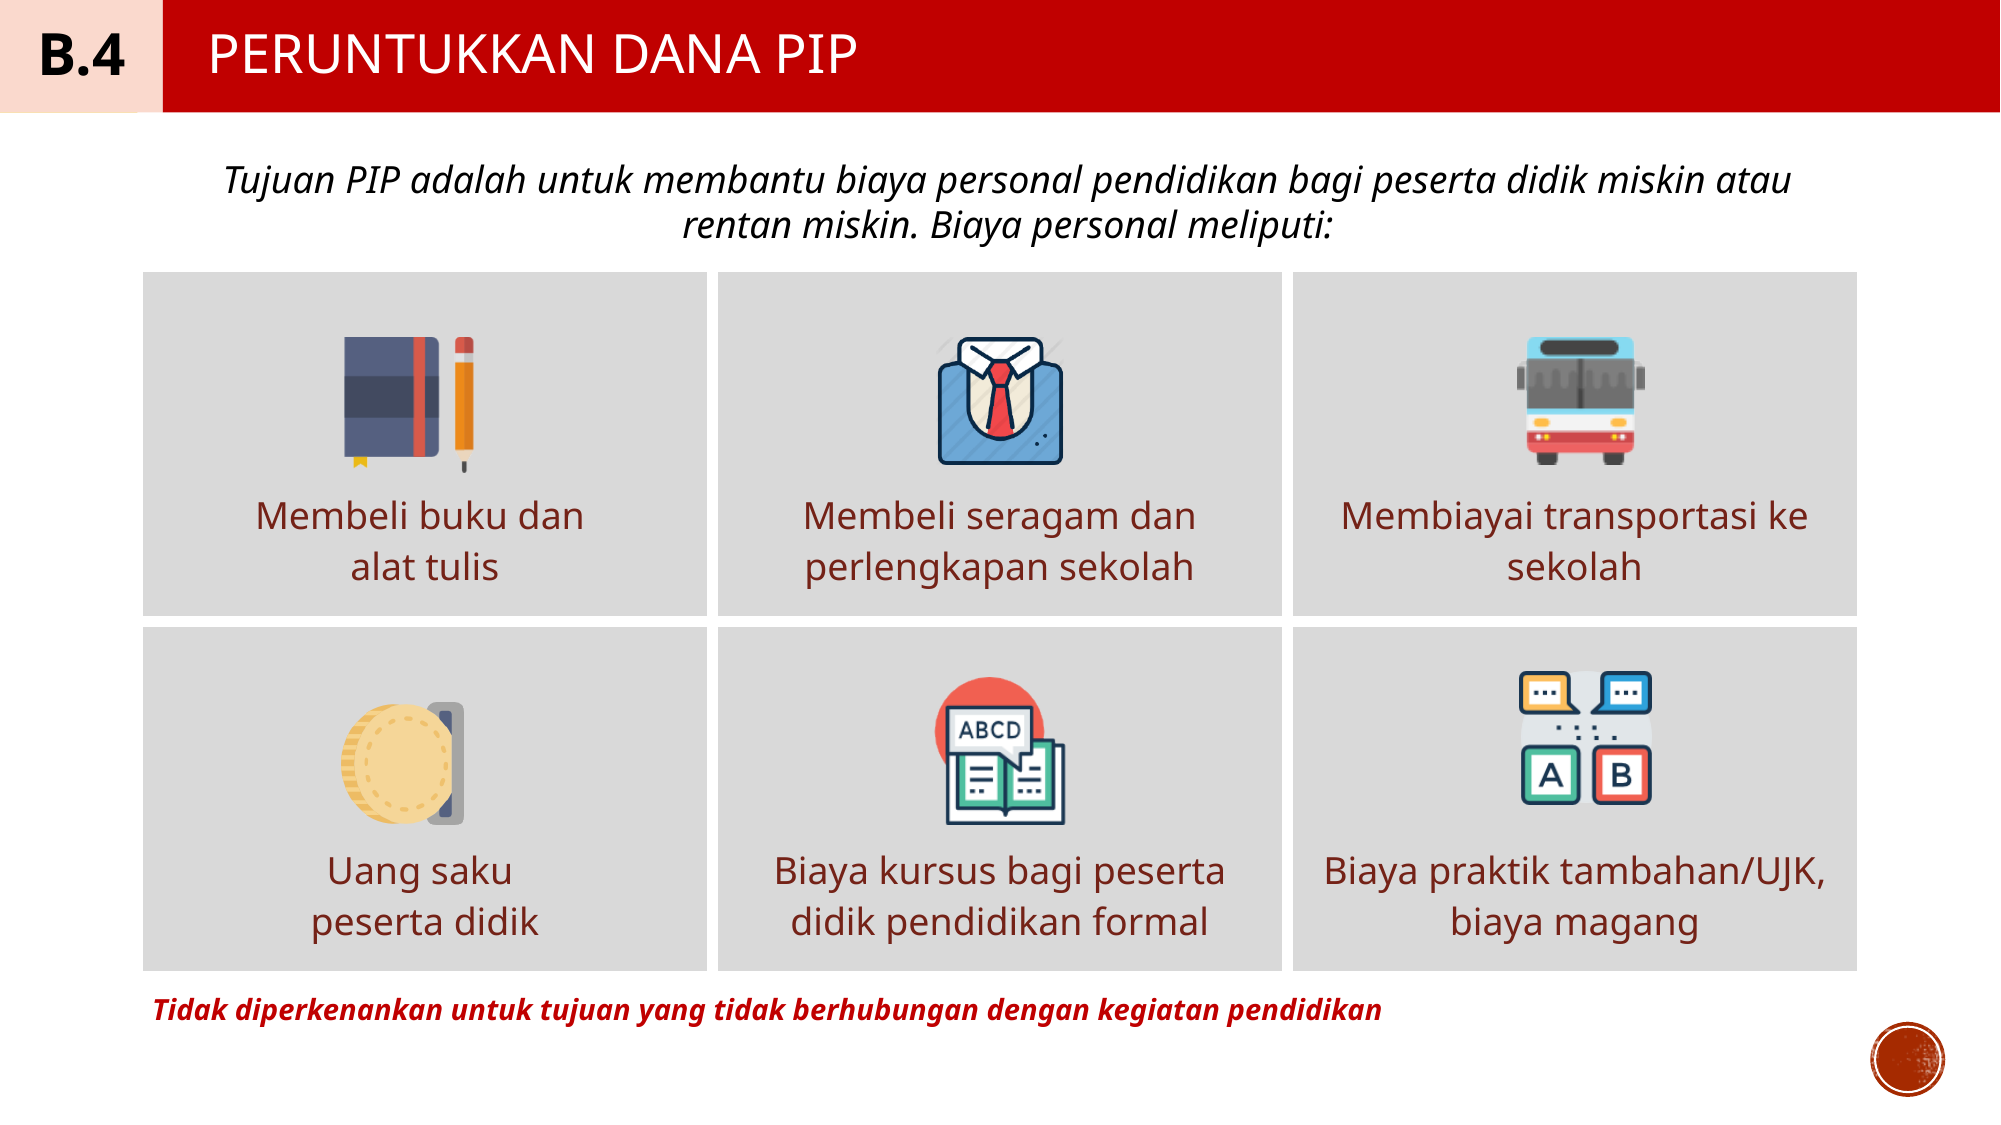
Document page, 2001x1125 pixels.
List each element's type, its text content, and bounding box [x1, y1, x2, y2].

table_cell Biaya kursus bagi peserta didik pendidikan formal [718, 627, 1282, 971]
picture [1517, 337, 1645, 465]
text_box Tujuan PIP adalah untuk membantu biaya personal pendidikan bagi peserta didik miskin atau rentan miskin. Biaya personal meliputi: [153, 148, 1863, 253]
table_cell Uang saku peserta didik [143, 627, 707, 971]
picture [341, 702, 464, 825]
picture [341, 337, 477, 473]
table_cell Biaya praktik tambahan/UJK, biaya magang [1293, 627, 1857, 971]
table_header Membiayai transportasi ke sekolah [1293, 272, 1857, 616]
picture [1519, 671, 1652, 805]
picture [936, 337, 1064, 465]
text_box B.4 [0, 0, 163, 113]
text_box Peruntukkan DANA PIP [163, 0, 2000, 113]
table_header Membeli buku dan alat tulis [143, 272, 707, 616]
picture [926, 677, 1074, 825]
text_box Tidak diperkenankan untuk tujuan yang tidak berhubungan dengan kegiatan pendidikan [137, 983, 1844, 1034]
table_header Membeli seragam dan perlengkapan sekolah [718, 272, 1282, 616]
